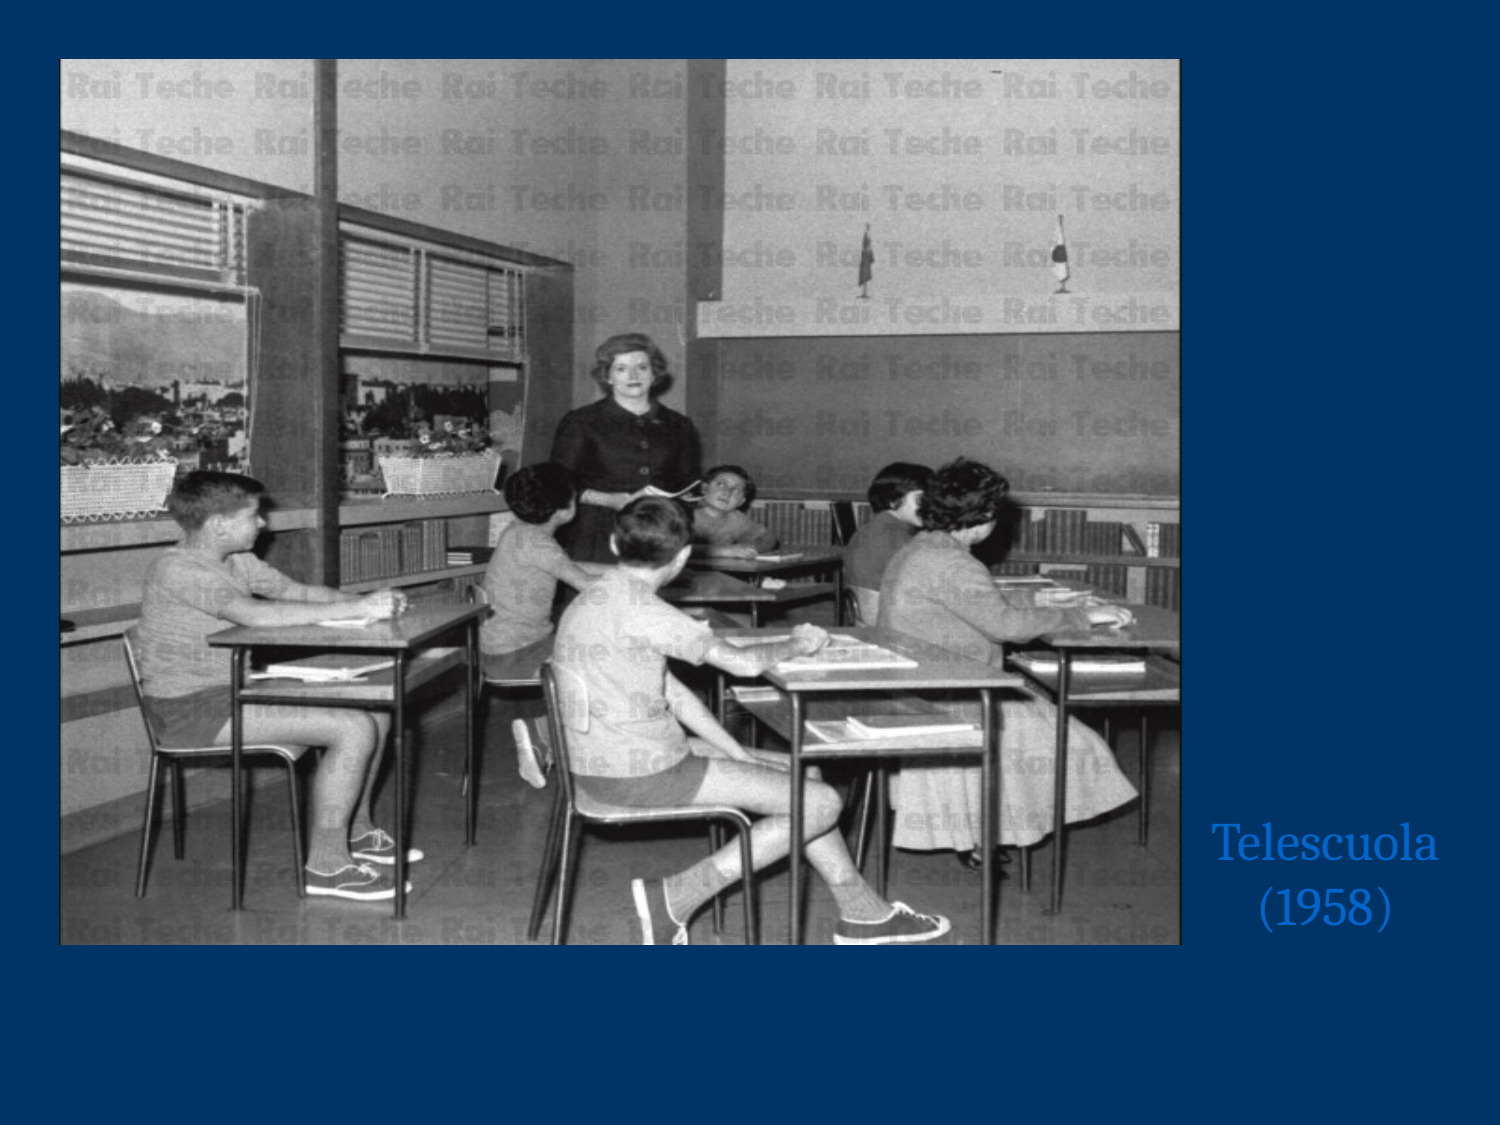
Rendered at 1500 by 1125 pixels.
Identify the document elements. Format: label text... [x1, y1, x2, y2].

picture [58, 58, 1182, 946]
text_box Telescuola (1958) [1151, 708, 1500, 1034]
